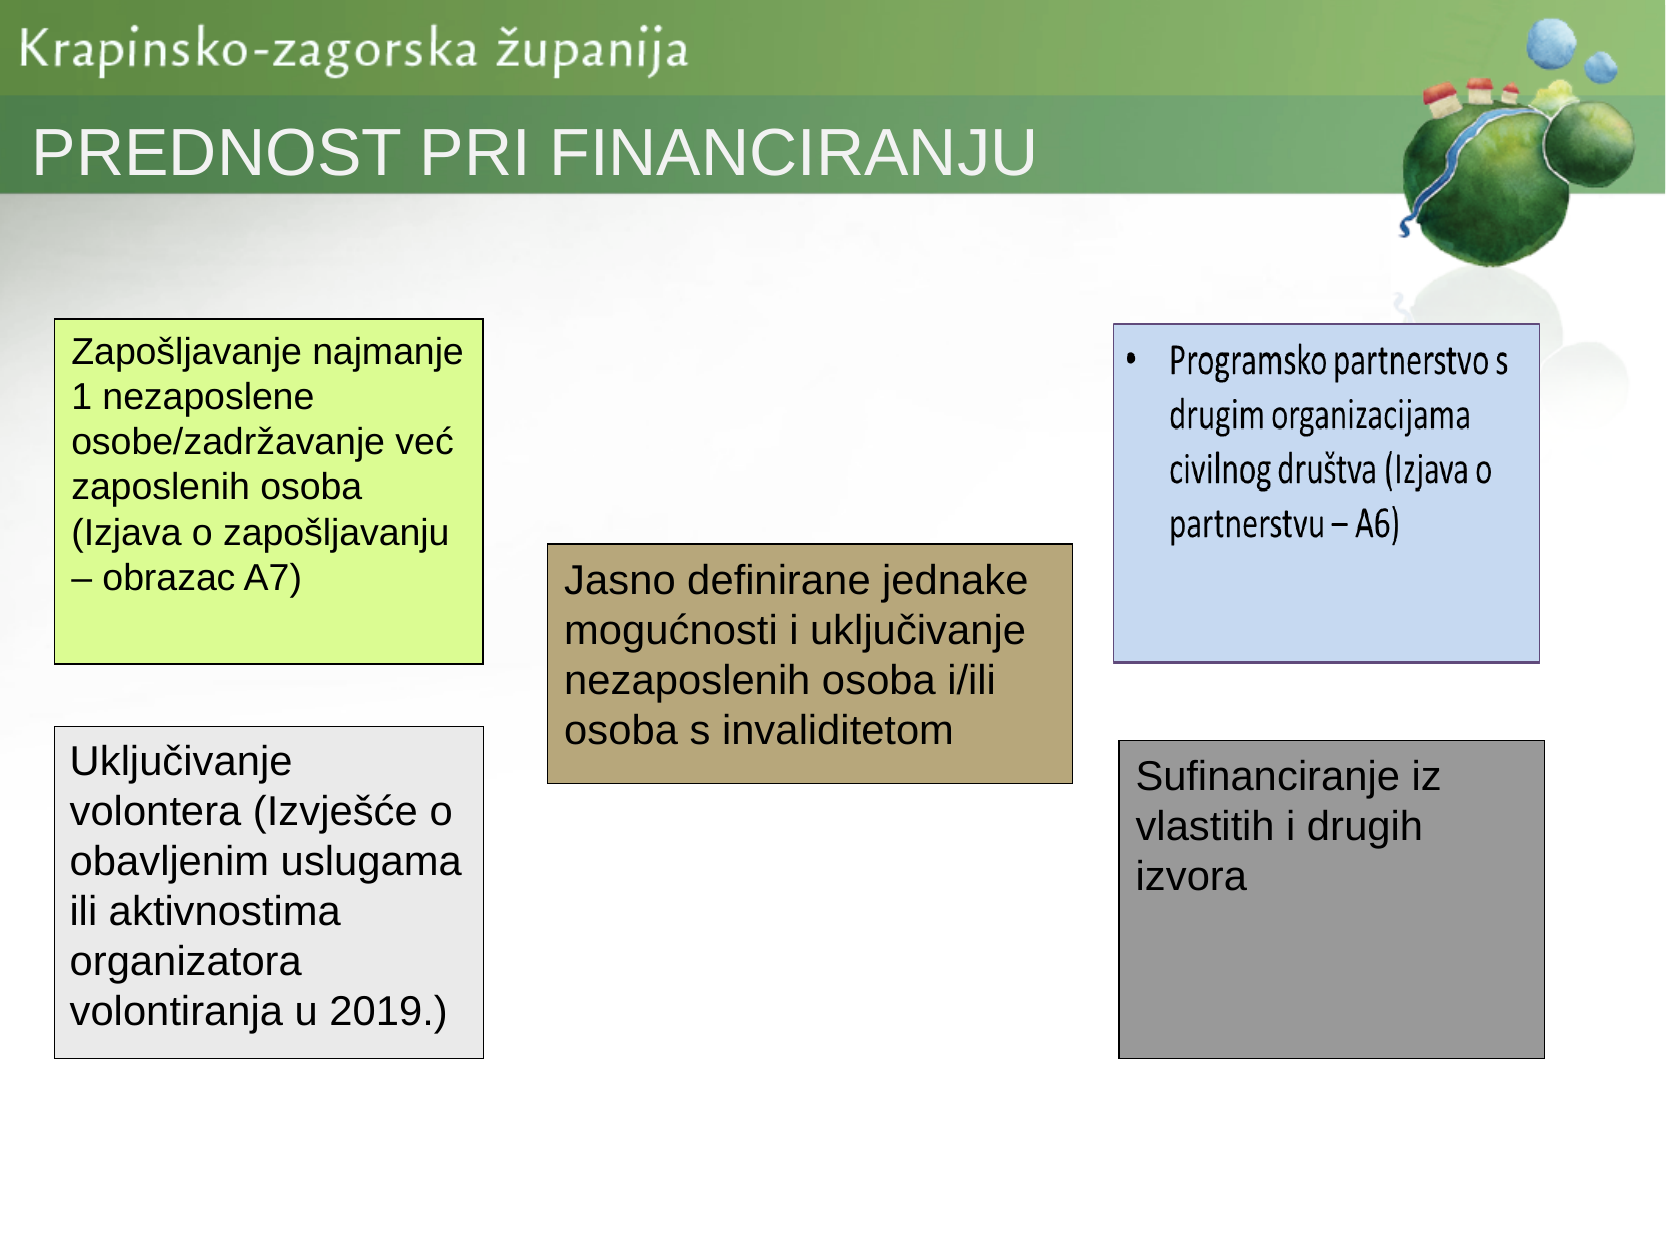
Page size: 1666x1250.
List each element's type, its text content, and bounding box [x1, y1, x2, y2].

text_box Uključivanje volontera (Izvješće o obavljenim uslugama ili aktivnostima organizatora volontiranja u 2019.) [54, 726, 484, 1059]
list PREDNOST PRI FINANCIRANJU [14, 100, 1579, 1169]
picture [0, 0, 1666, 1250]
text_box Zapošljavanje najmanje 1 nezaposlene osobe/zadržavanje već zaposlenih osoba (Izjava o zapošljavanju – obrazac A7) [54, 318, 484, 664]
text_box Jasno definirane jednake mogućnosti i uključivanje nezaposlenih osoba i/ili osoba s invaliditetom [547, 544, 1073, 784]
text_box Sufinanciranje iz vlastitih i drugih izvora [1119, 740, 1545, 1059]
